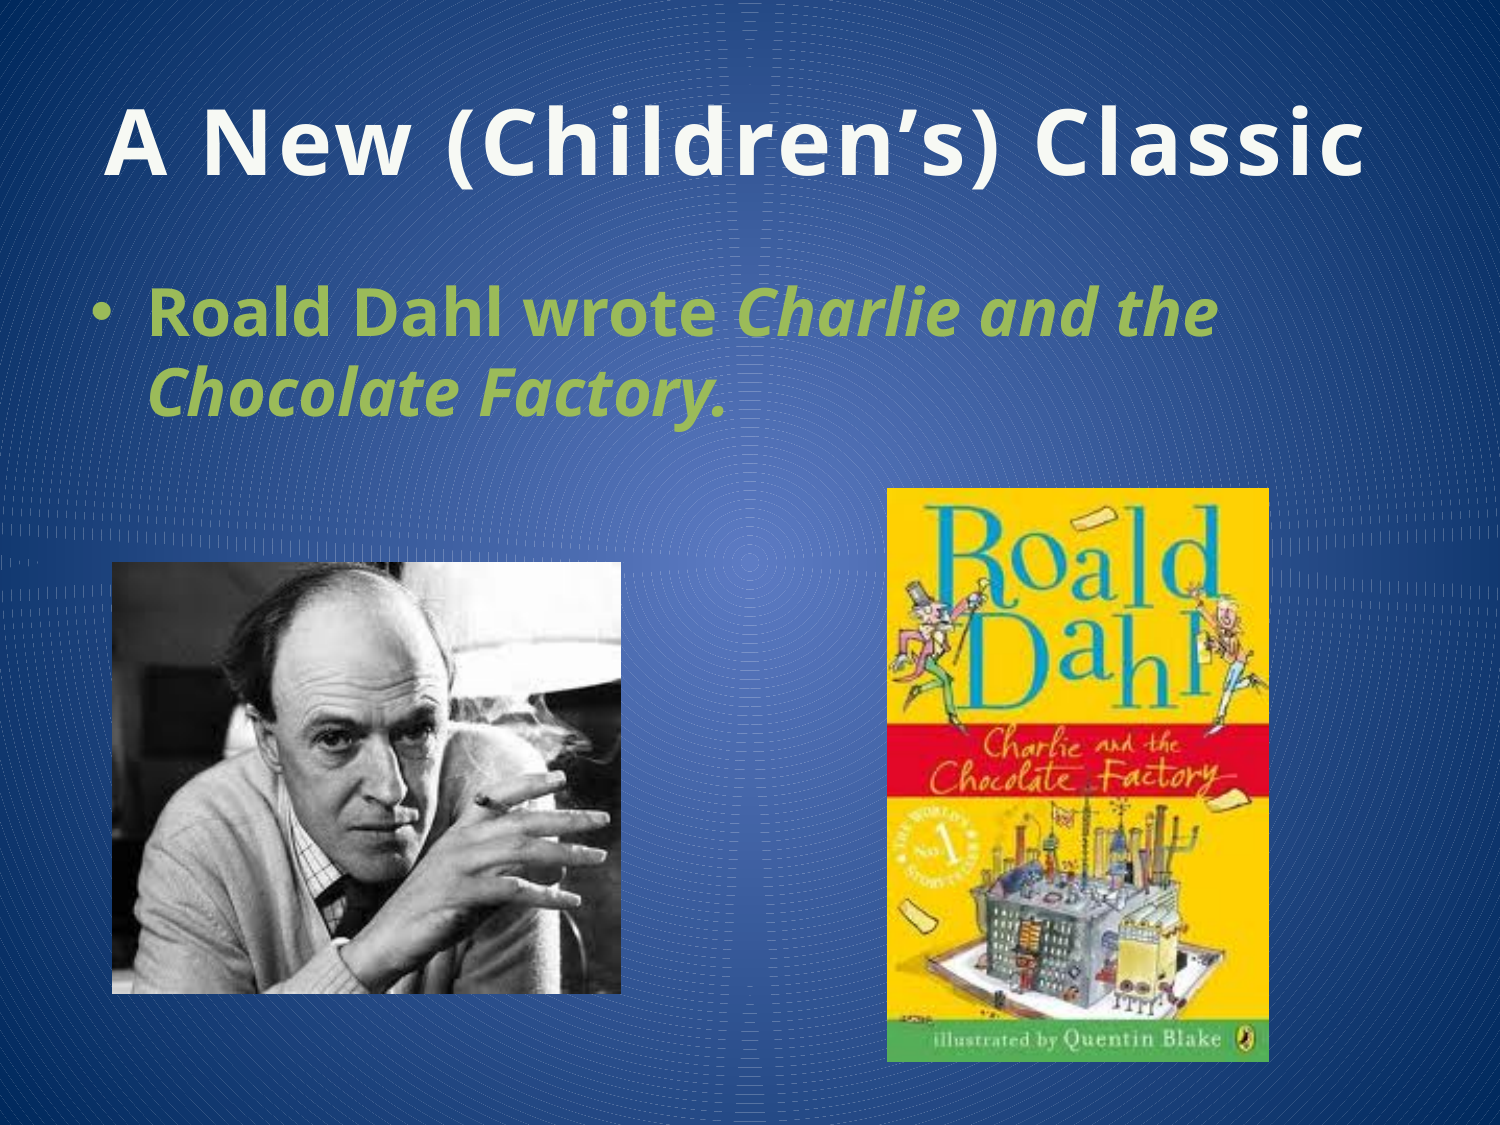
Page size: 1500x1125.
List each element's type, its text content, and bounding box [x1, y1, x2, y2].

list Roald Dahl wrote Charlie and the Chocolate Factory. [74, 262, 1426, 488]
picture [886, 488, 1269, 1062]
picture [112, 562, 621, 994]
title A New (Children’s) Classic [74, 44, 1426, 233]
